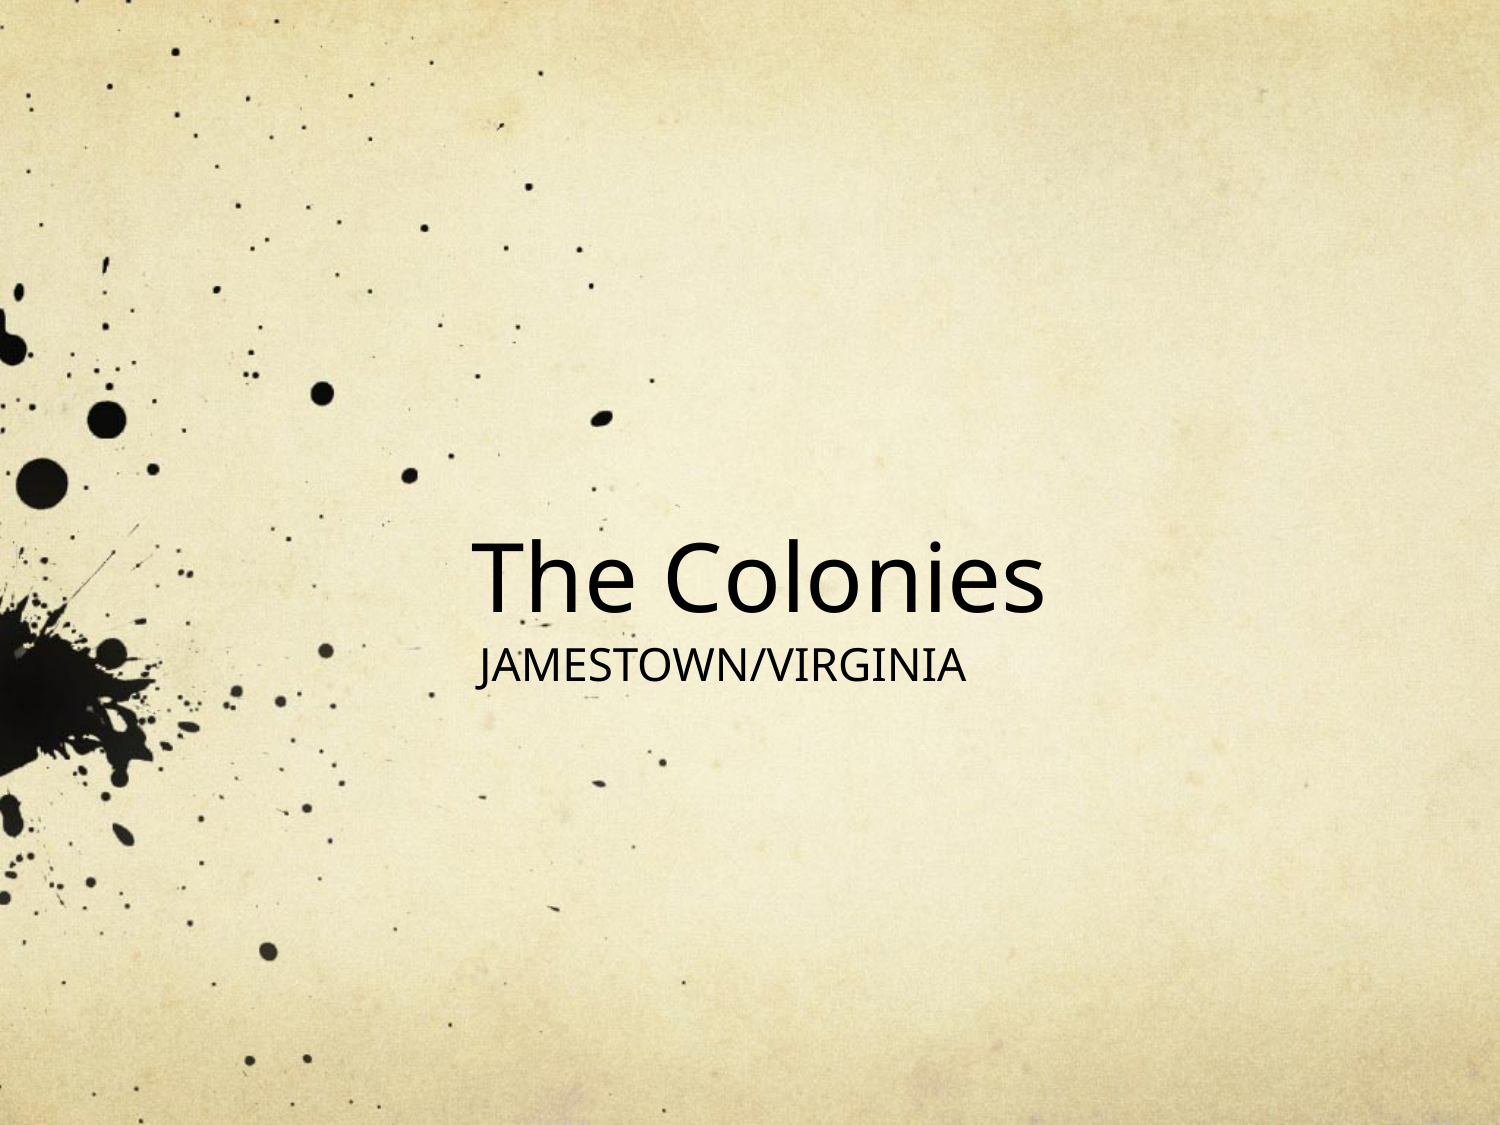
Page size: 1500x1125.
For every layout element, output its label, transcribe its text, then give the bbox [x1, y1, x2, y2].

title The Colonies [464, 317, 1071, 632]
picture [0, 0, 1500, 1125]
subtitle JAMESTOWN/VIRGINIA [464, 636, 1173, 773]
